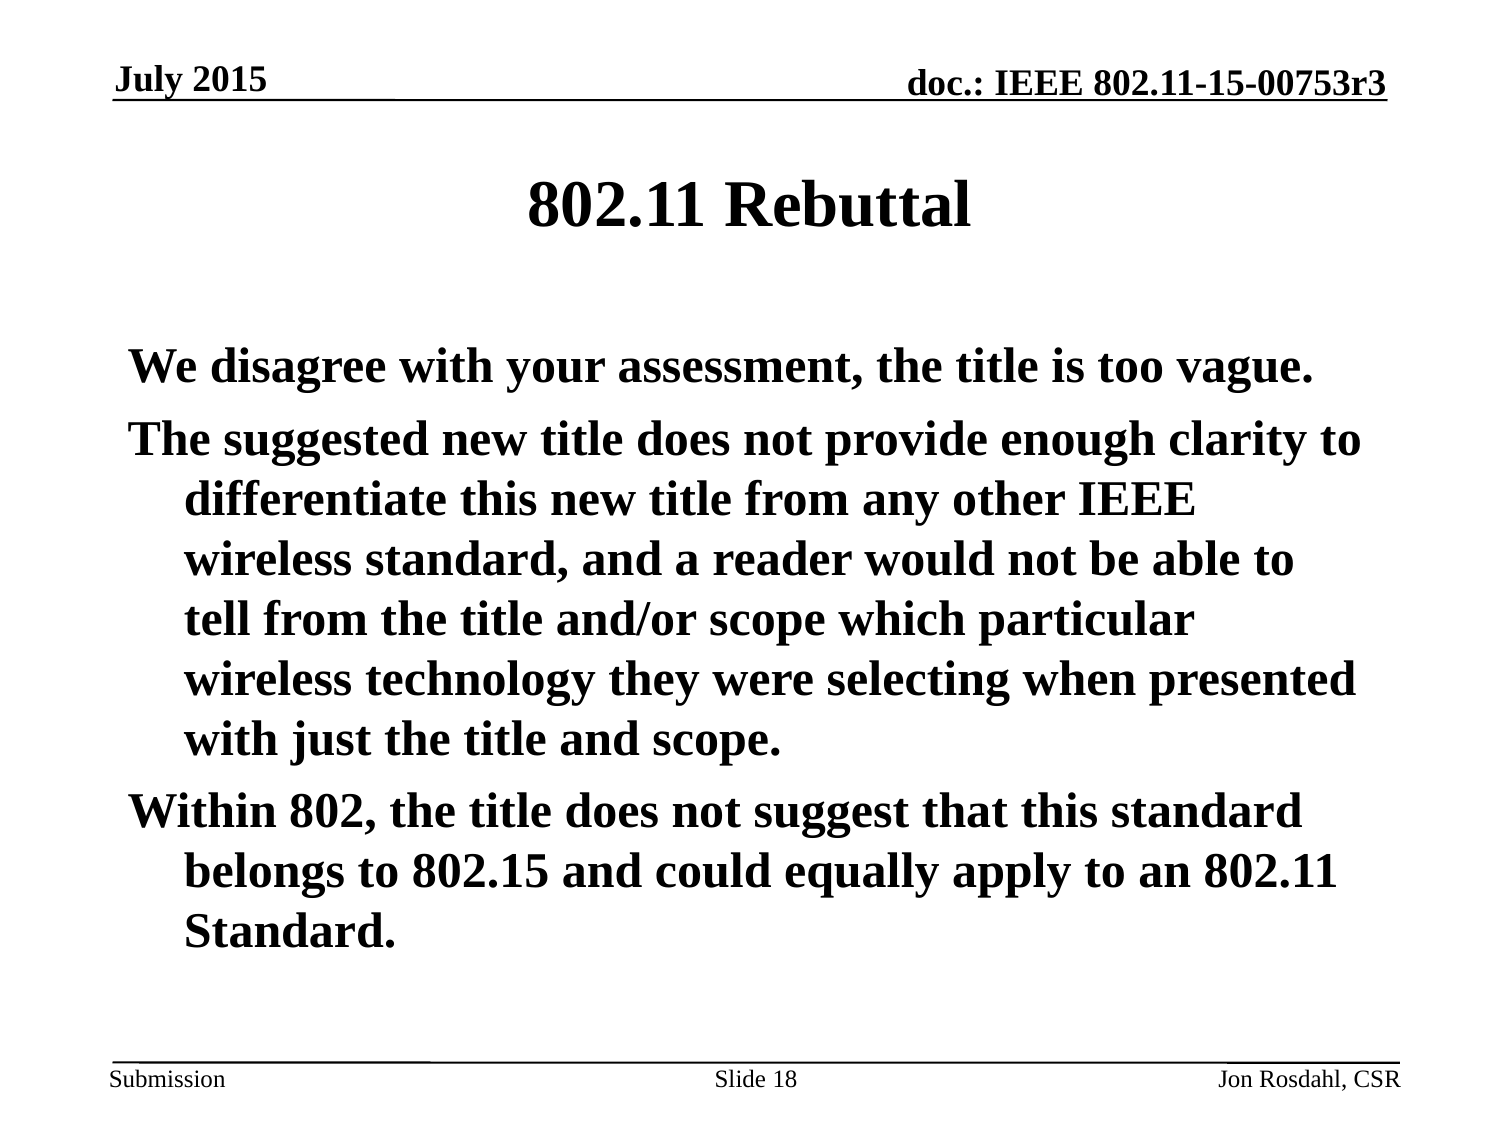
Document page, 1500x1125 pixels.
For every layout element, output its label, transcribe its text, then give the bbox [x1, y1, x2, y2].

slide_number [114, 54, 423, 100]
footer Jon Rosdahl, CSR [878, 1061, 1402, 1093]
slide_number Slide 18 [712, 1061, 800, 1123]
title 802.11 Rebuttal [112, 112, 1388, 288]
list We disagree with your assessment, the title is too vague. The suggested new title does not provide enough clarity to differentiate this new title from any other IEEE wireless standard, and a reader would not be able to tell from the title and/or scope which particular wireless technology they were selecting when presented with just the title and scope. Within 802, the title does not suggest that this standard belongs to 802.15 and could equally apply to an 802.11 Standard. [112, 324, 1388, 1000]
